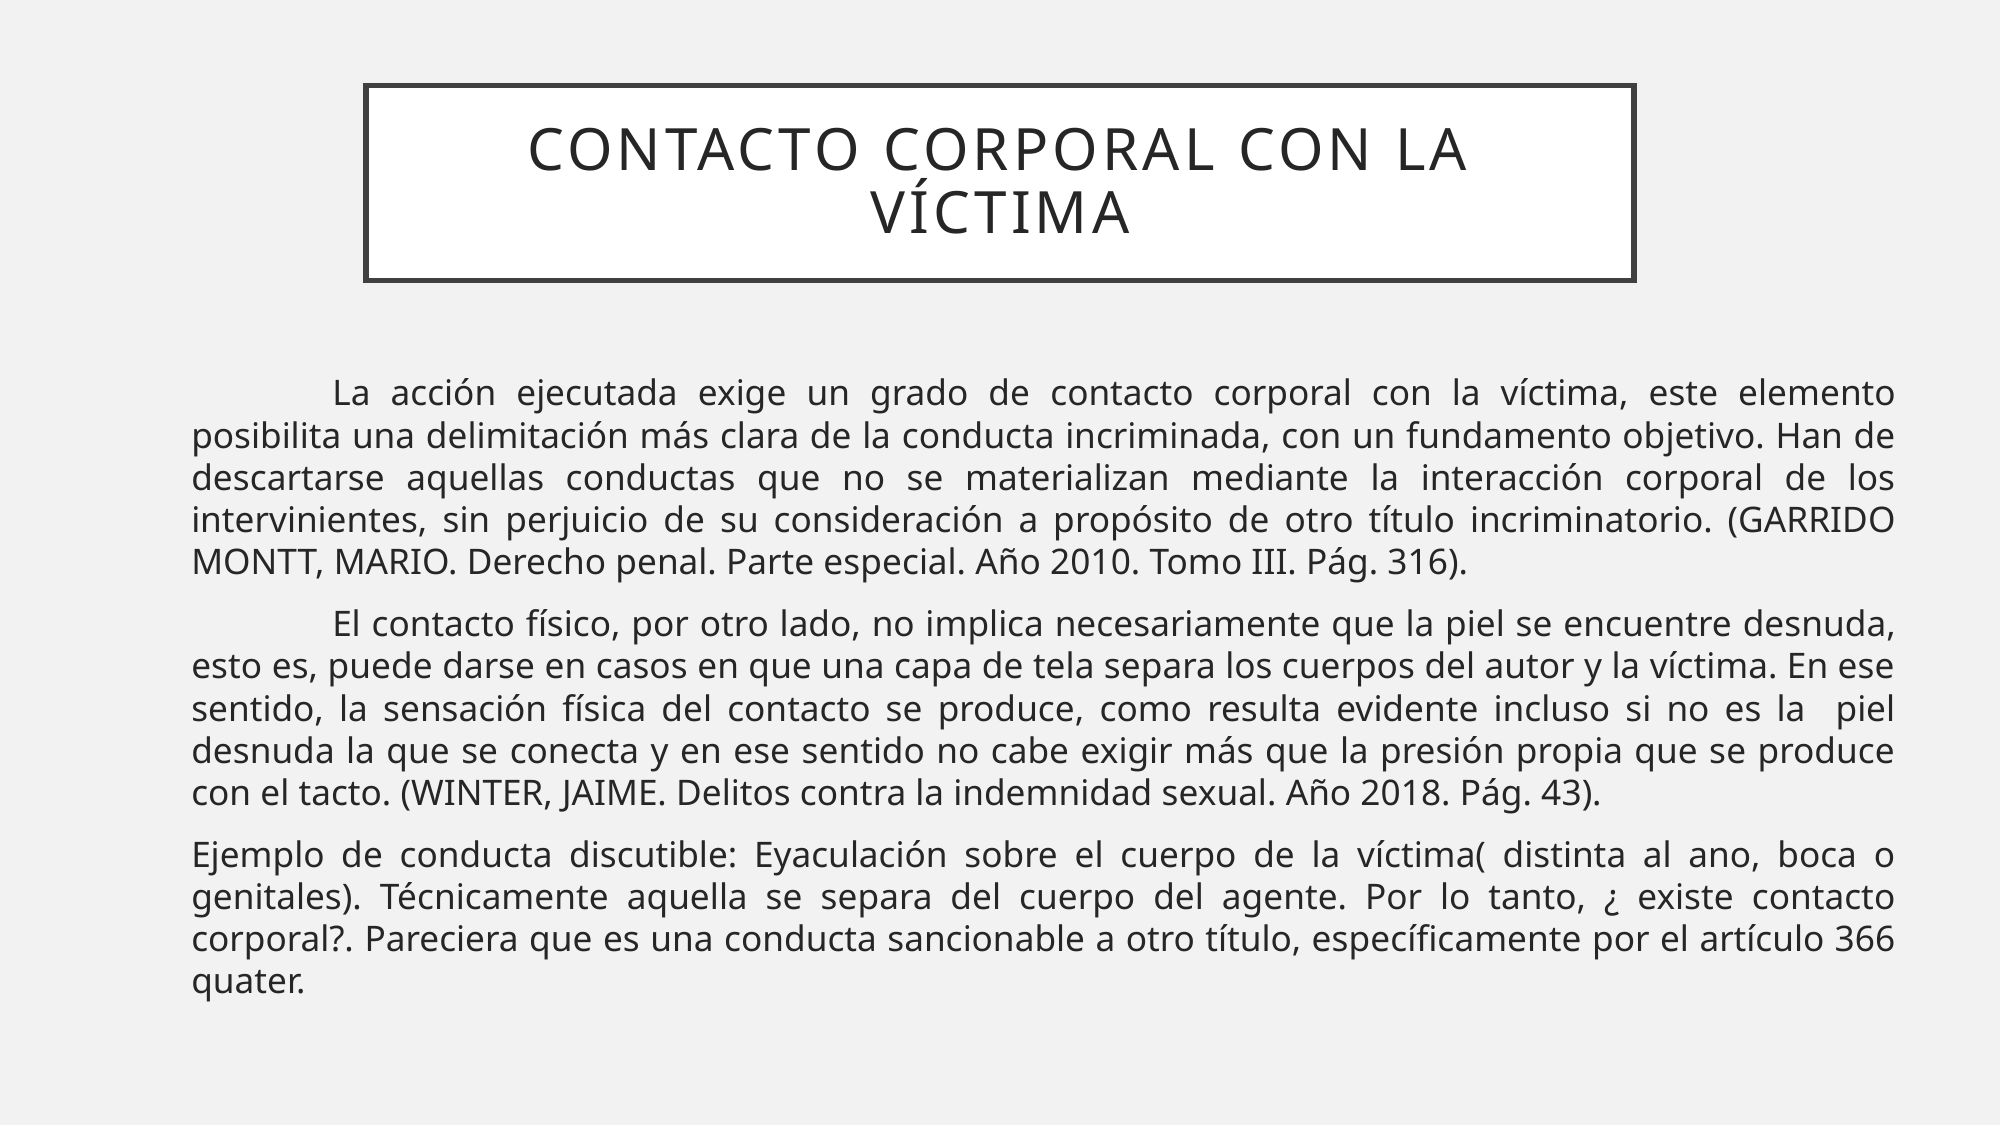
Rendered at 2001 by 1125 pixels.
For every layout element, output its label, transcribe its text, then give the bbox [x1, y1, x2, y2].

title Contacto corporal con la víctima [363, 83, 1637, 283]
list La acción ejecutada exige un grado de contacto corporal con la víctima, este elemento posibilita una delimitación más clara de la conducta incriminada, con un fundamento objetivo. Han de descartarse aquellas conductas que no se materializan mediante la interacción corporal de los intervinientes, sin perjuicio de su consideración a propósito de otro título incriminatorio. (GARRIDO MONTT, MARIO. Derecho penal. Parte especial. Año 2010. Tomo III. Pág. 316). El contacto físico, por otro lado, no implica necesariamente que la piel se encuentre desnuda, esto es, puede darse en casos en que una capa de tela separa los cuerpos del autor y la víctima. En ese sentido, la sensación física del contacto se produce, como resulta evidente incluso si no es la piel desnuda la que se conecta y en ese sentido no cabe exigir más que la presión propia que se produce con el tacto. (WINTER, JAIME. Delitos contra la indemnidad sexual. Año 2018. Pág. 43). Ejemplo de conducta discutible: Eyaculación sobre el cuerpo de la víctima( distinta al ano, boca o genitales). Técnicamente aquella se separa del cuerpo del agente. Por lo tanto, ¿ existe contacto corporal?. Pareciera que es una conducta sancionable a otro título, específicamente por el artículo 366 quater. [176, 363, 1914, 1040]
